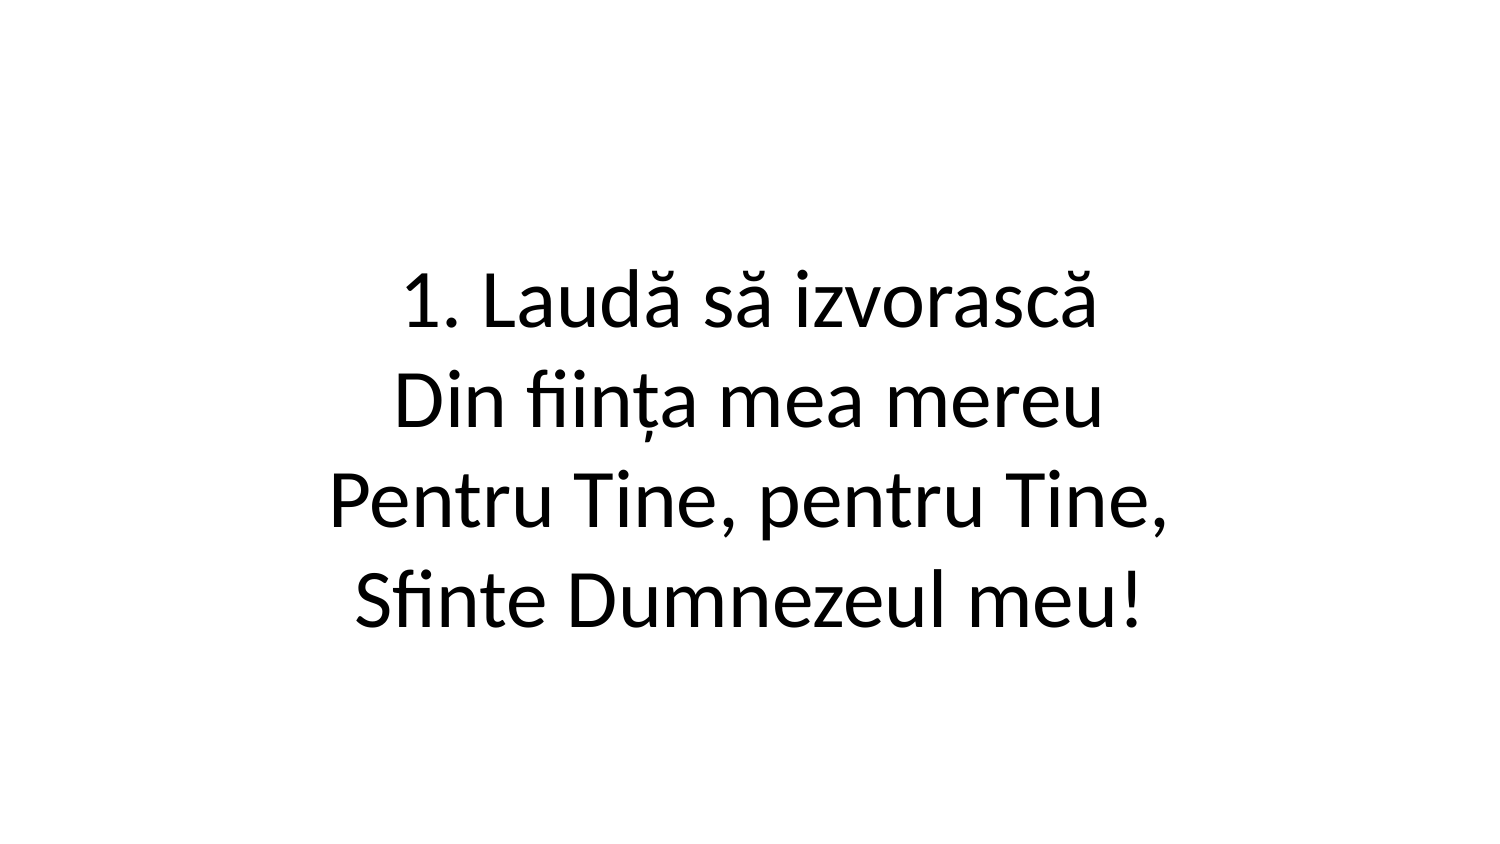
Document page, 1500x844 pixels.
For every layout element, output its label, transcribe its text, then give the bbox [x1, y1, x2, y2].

text_box 1. Laudă să izvorască Din ființa mea mereu Pentru Tine, pentru Tine, Sfinte Dumnezeul meu! [313, 192, 1187, 652]
